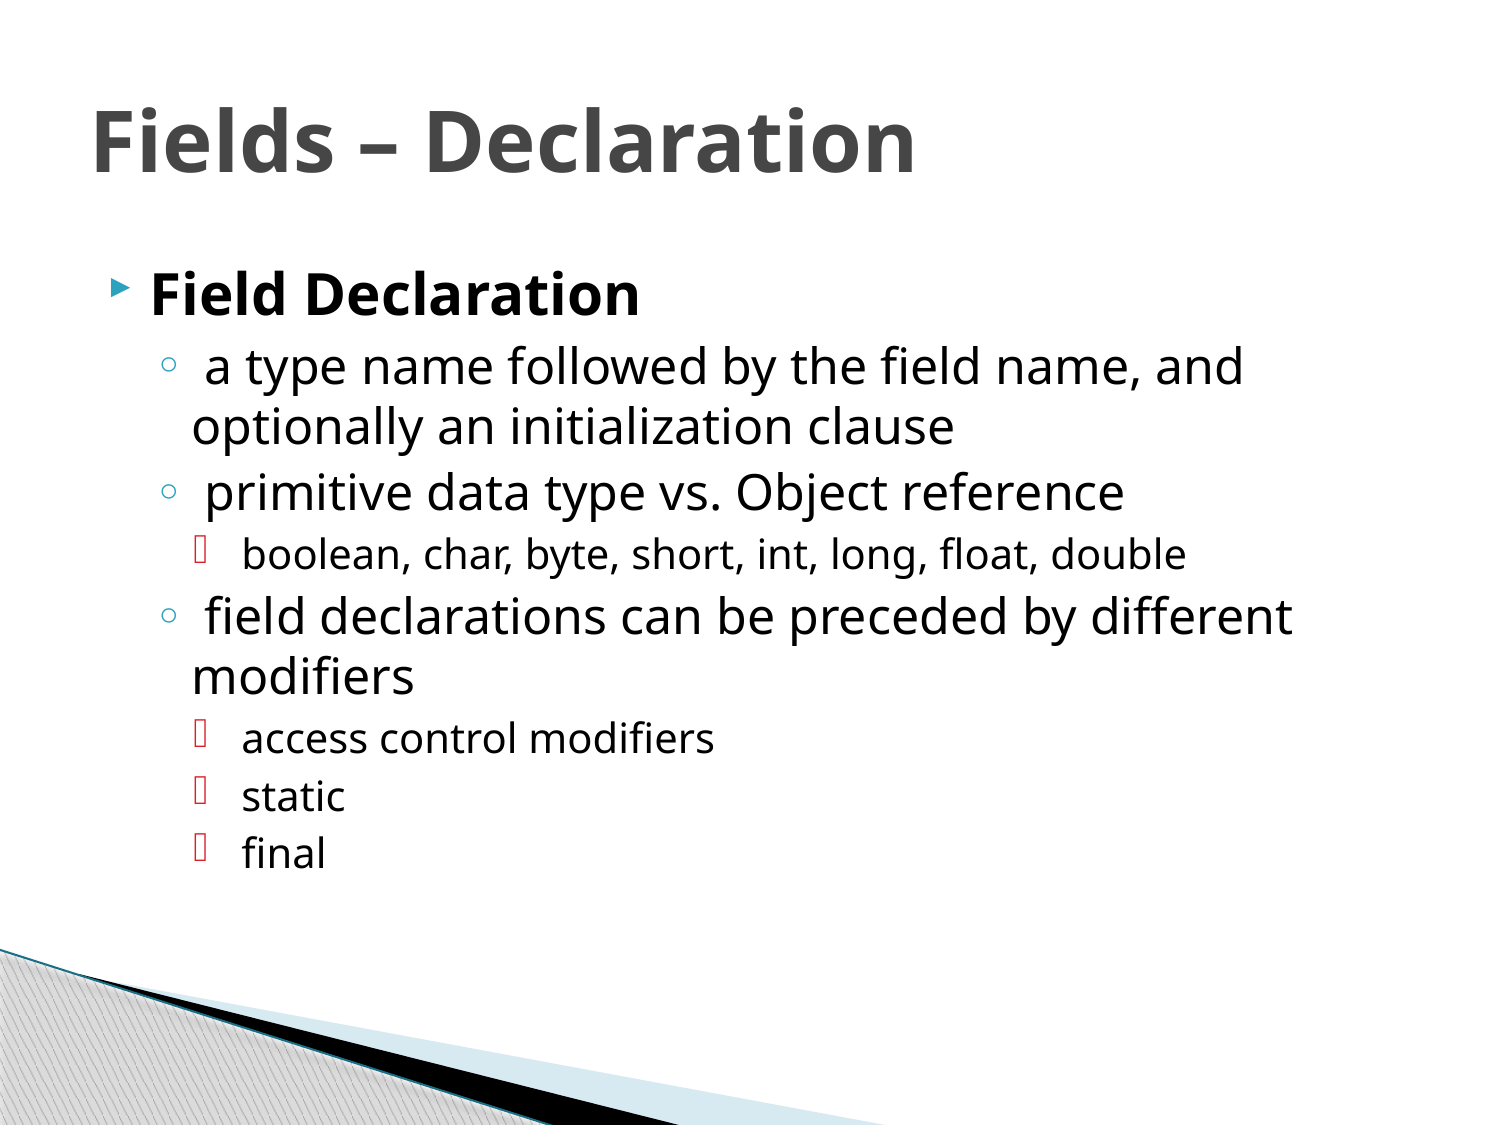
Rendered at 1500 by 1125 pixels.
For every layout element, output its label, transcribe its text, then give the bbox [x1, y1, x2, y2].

title Fields – Declaration [75, 45, 1425, 233]
list Field Declaration a type name followed by the field name, and optionally an initialization clause primitive data type vs. Object reference boolean, char, byte, short, int, long, float, double field declarations can be preceded by different modifiers access control modifiers static final [75, 249, 1425, 975]
